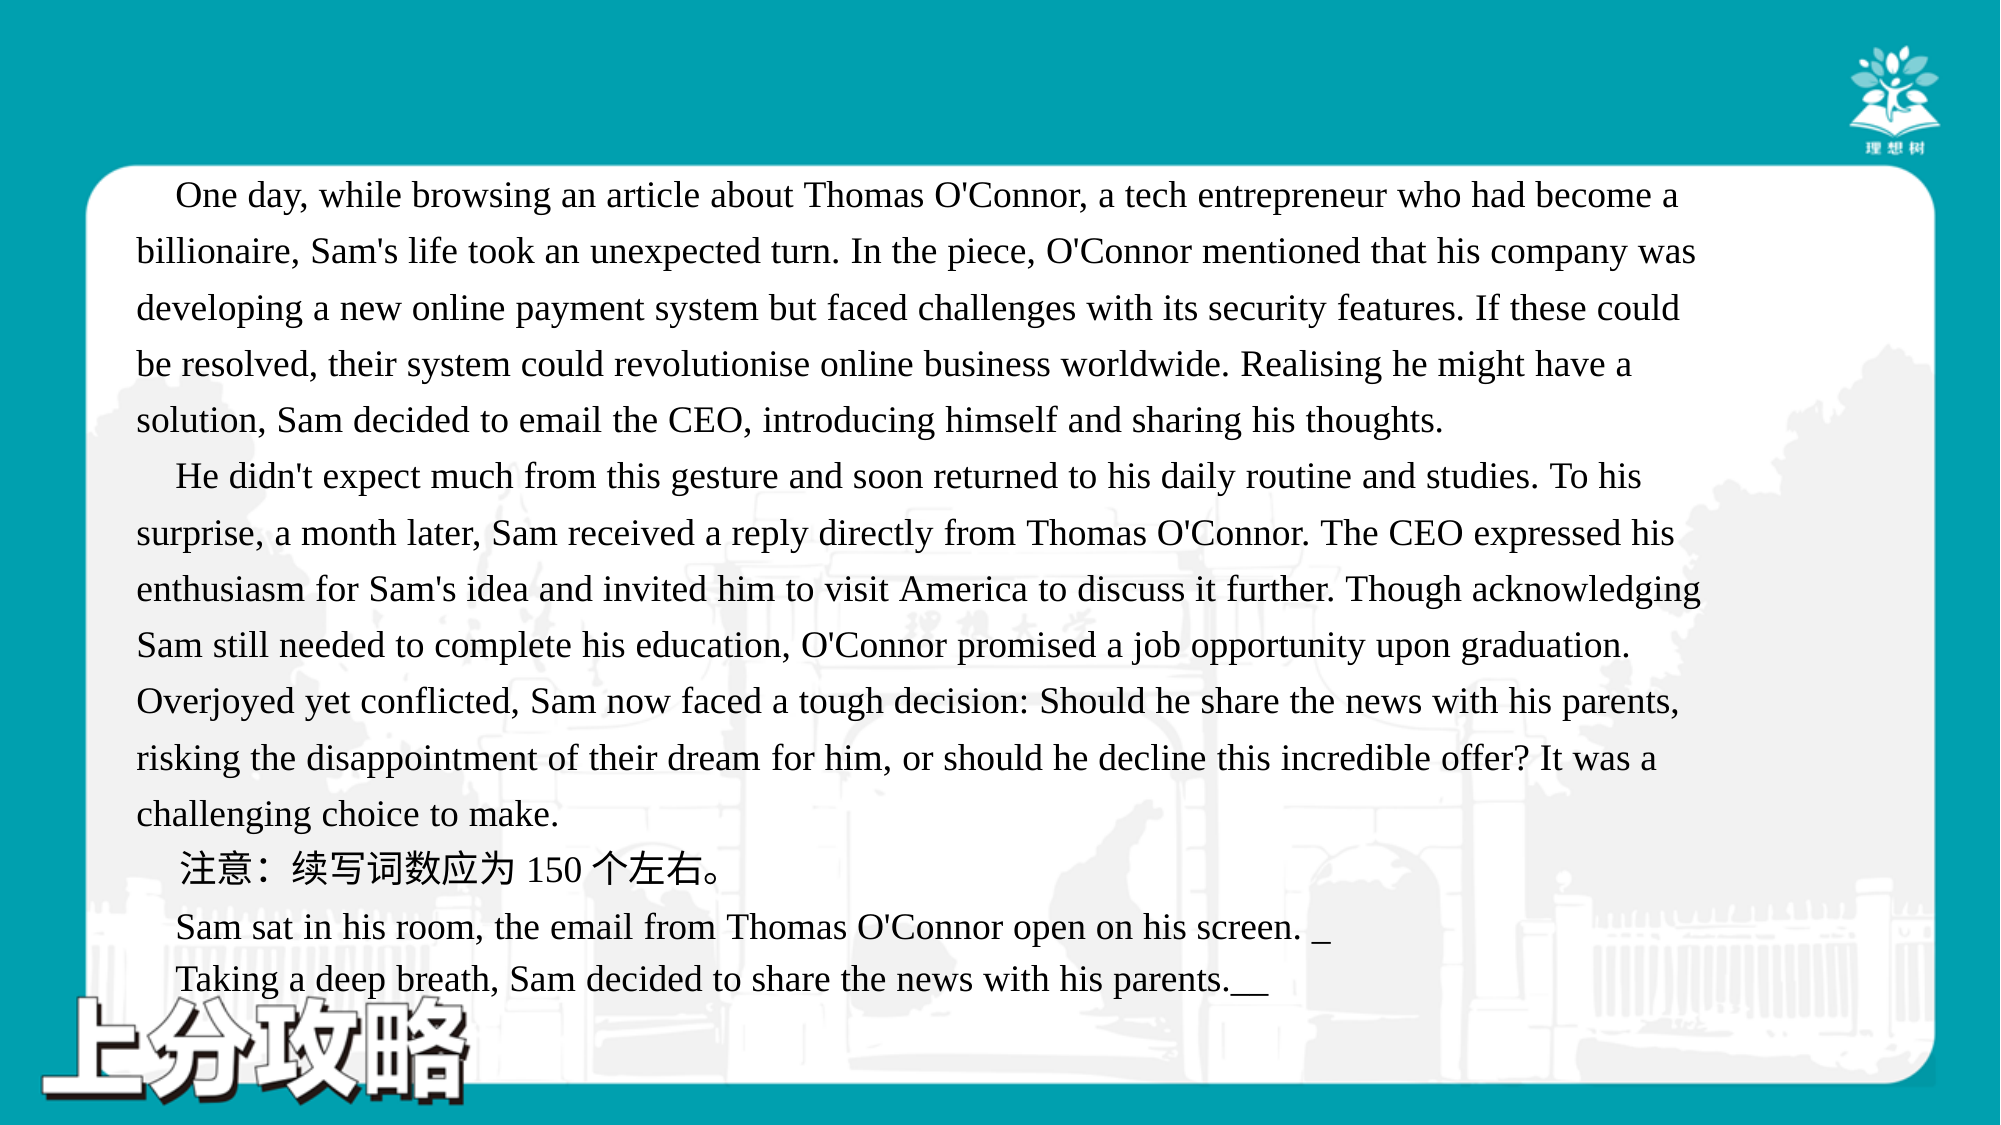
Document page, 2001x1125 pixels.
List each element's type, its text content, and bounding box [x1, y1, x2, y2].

text_box One day, while browsing an article about Thomas O'Connor, a tech entrepreneur who had become a billionaire, Sam's life took an unexpected turn. In the piece, O'Connor mentioned that his company was developing a new online payment system but faced challenges with its security features. If these could be resolved, their system could revolutionise online business worldwide. Realising he might have a solution, Sam decided to email the CEO, introducing himself and sharing his thoughts. He didn't expect much from this gesture and soon returned to his daily routine and studies. To his surprise, a month later, Sam received a reply directly from Thomas O'Connor. The CEO expressed his enthusiasm for Sam's idea and invited him to visit America to discuss it further. Though acknowledging Sam still needed to complete his education, O'Connor promised a job opportunity upon graduation. Overjoyed yet conflicted, Sam now faced a tough decision: Should he share the news with his parents, risking the disappointment of their dream for him, or should he decline this incredible offer? It was a challenging choice to make. 注意：续写词数应为150个左右。 Sam sat in his room, the email from Thomas O'Connor open on his screen. _ Taking a deep breath, Sam decided to share the news with his parents.__#3 [136, 158, 1865, 994]
picture [0, 0, 2000, 1125]
